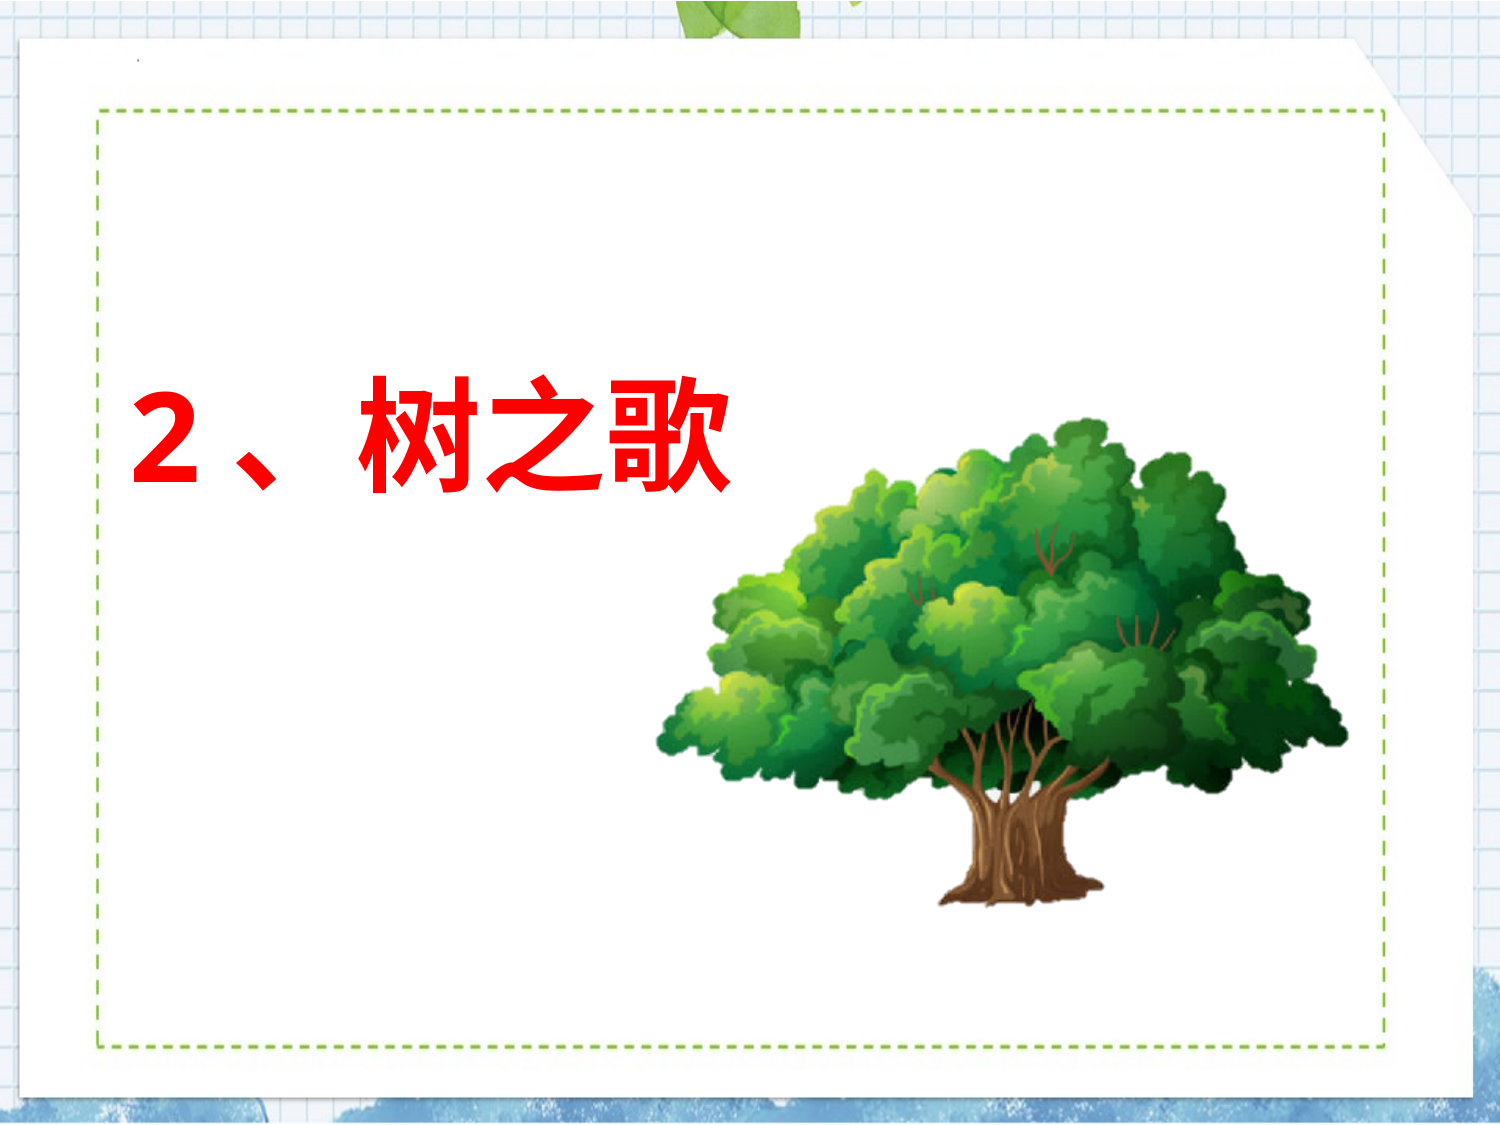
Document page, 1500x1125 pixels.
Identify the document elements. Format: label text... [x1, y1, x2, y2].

picture [0, 1, 1500, 1125]
text_box 2、树之歌 [114, 349, 604, 515]
